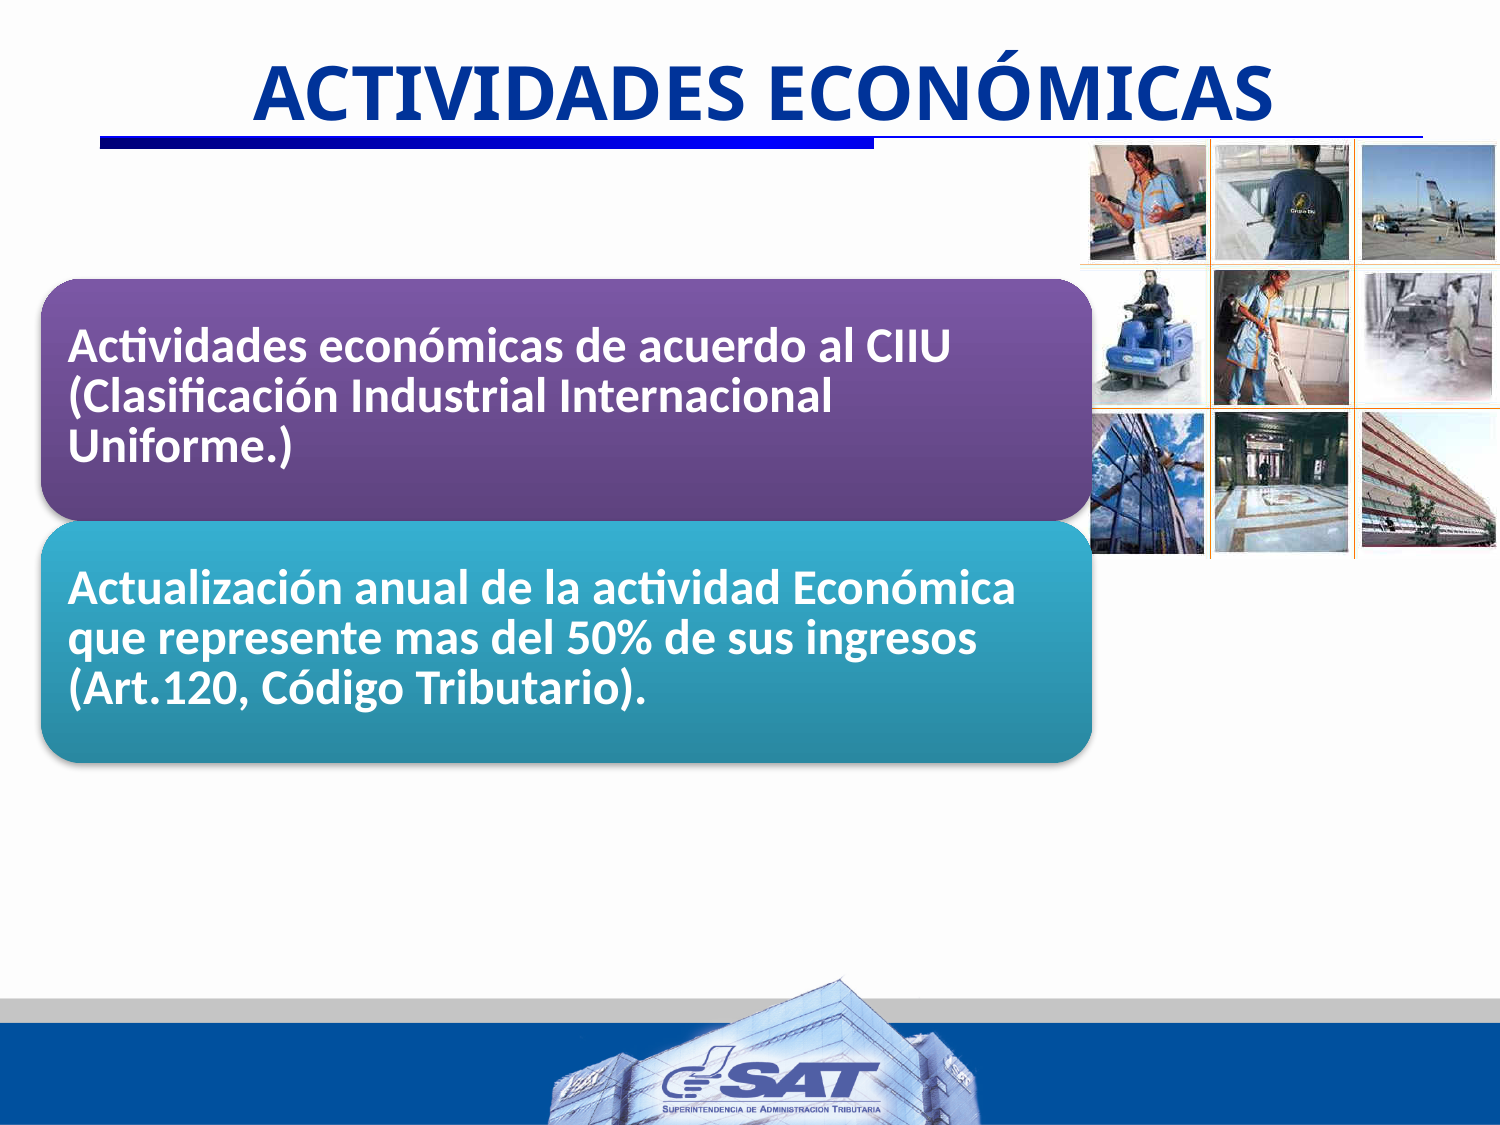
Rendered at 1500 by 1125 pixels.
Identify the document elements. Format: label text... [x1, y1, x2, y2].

picture [0, 0, 1500, 1125]
title ACTIVIDADES ECONÓMICAS [93, 30, 1436, 144]
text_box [40, 278, 1093, 764]
